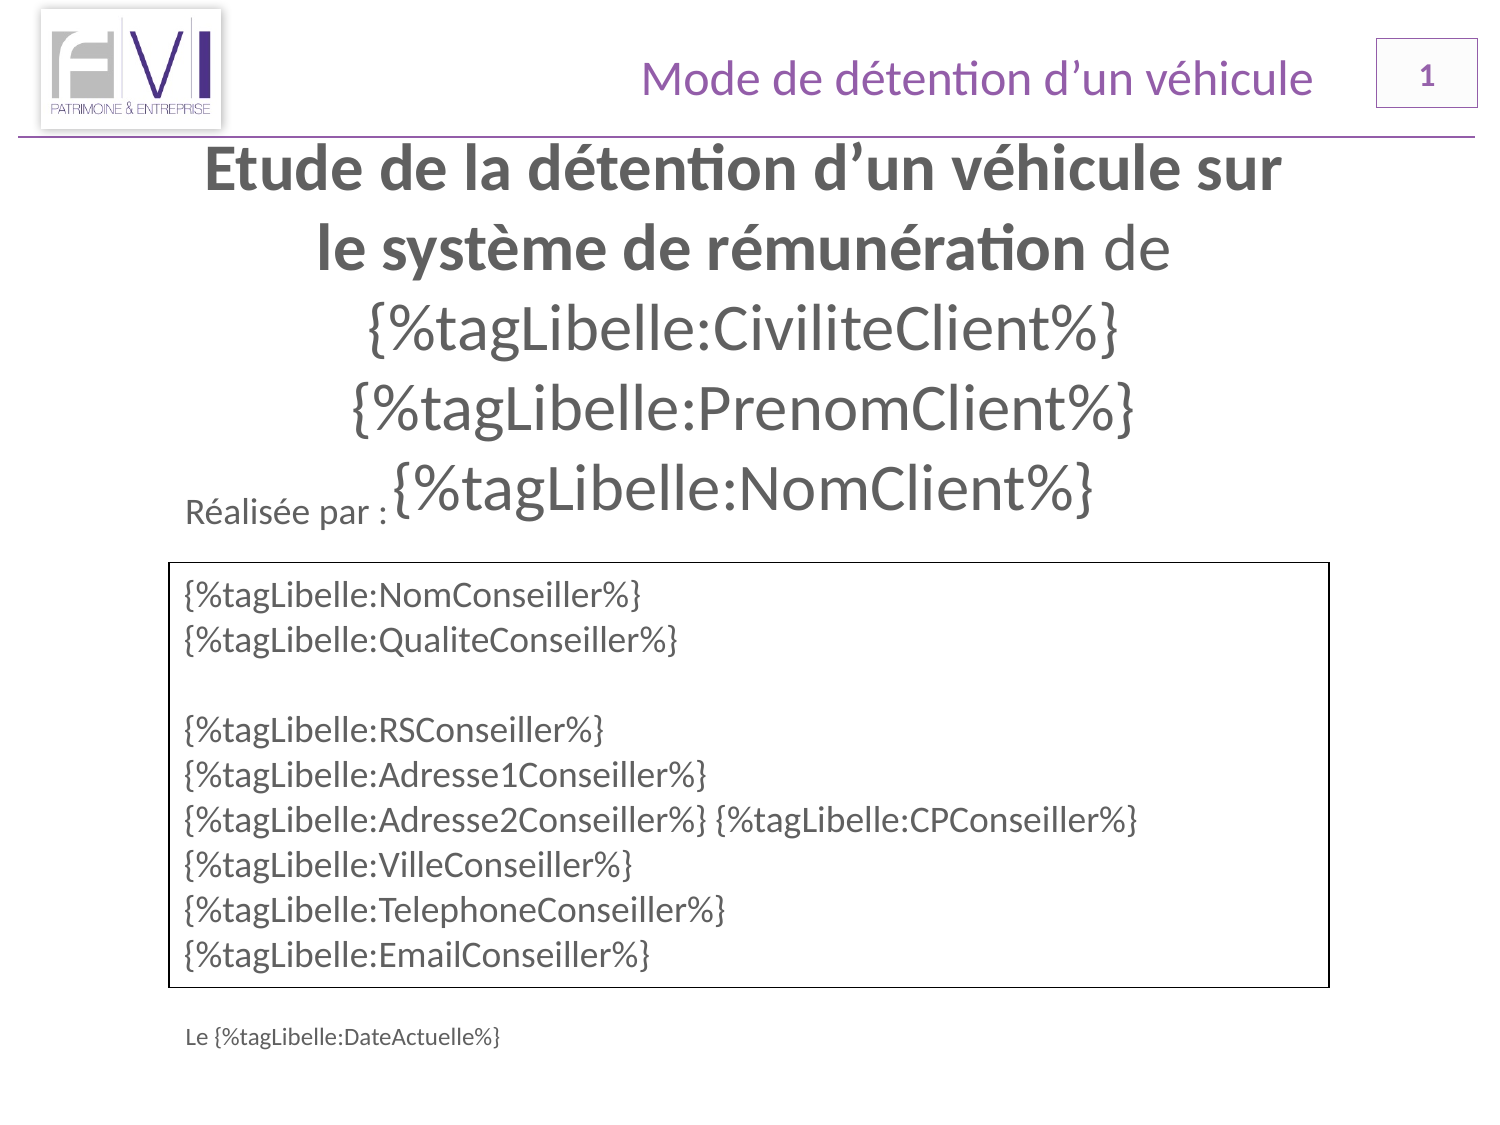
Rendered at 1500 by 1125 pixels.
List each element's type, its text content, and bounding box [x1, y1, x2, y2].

picture [41, 9, 221, 130]
text_box Le {%tagLibelle:DateActuelle%} [170, 1013, 516, 1058]
list {%tagLibelle:NomConseiller%} {%tagLibelle:QualiteConseiller%} {%tagLibelle:RSConseiller%} {%tagLibelle:Adresse1Conseiller%} {%tagLibelle:Adresse2Conseiller%} {%tagLibelle:CPConseiller%}{%tagLibelle:VilleConseiller%} {%tagLibelle:TelephoneConseiller%} {%tagLibelle:EmailConseiller%} [168, 562, 1330, 988]
text_box Réalisée par : [170, 479, 404, 540]
title Etude de la détention d’un véhicule sur le système de rémunération de {%tagLibelle:CiviliteClient%} {%tagLibelle:PrenomClient%} {%tagLibelle:NomClient%} [159, 203, 1329, 445]
